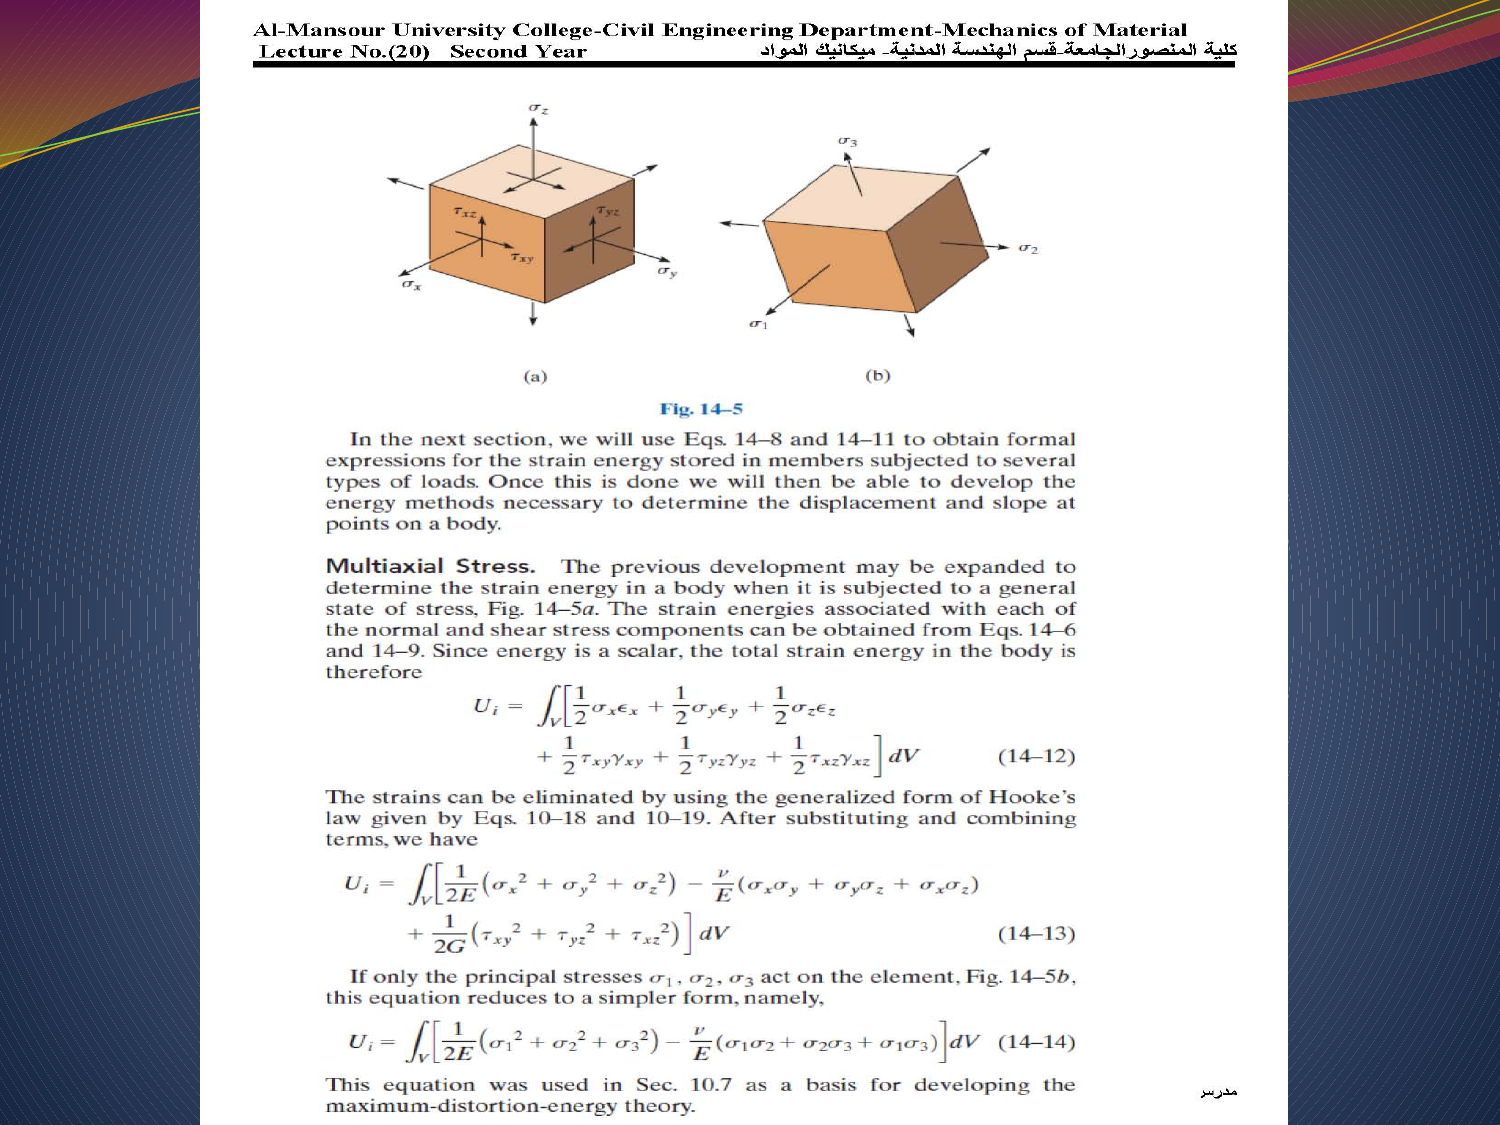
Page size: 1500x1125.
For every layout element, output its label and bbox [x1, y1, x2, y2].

picture [199, 0, 1288, 1125]
